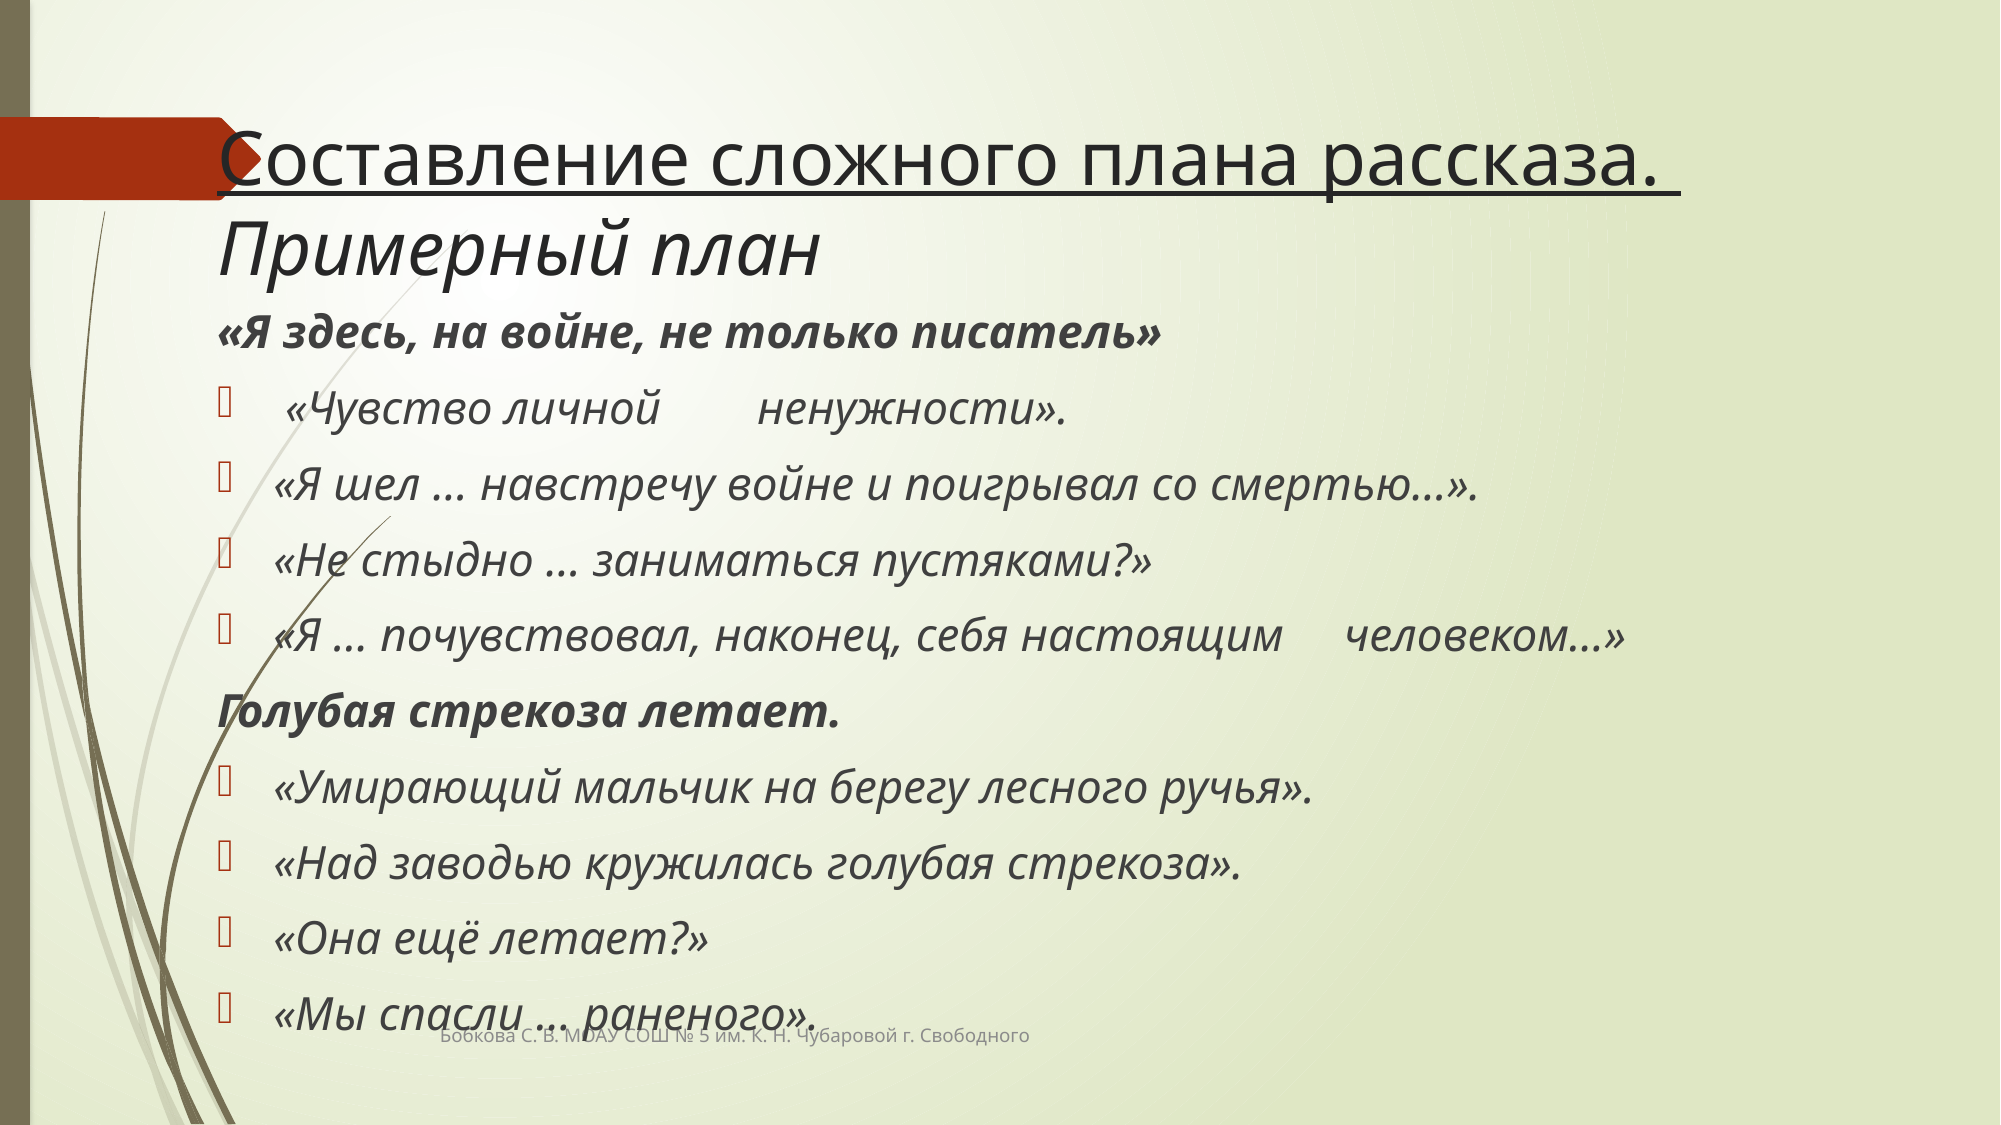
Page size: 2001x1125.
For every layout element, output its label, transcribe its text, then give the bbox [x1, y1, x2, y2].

footer Бобкова С. В. МОАУ СОШ № 5 им. К. Н. Чубаровой г. Свободного [424, 1006, 1675, 1067]
title Составление сложного плана рассказа. Примерный план [202, 102, 1888, 295]
list «Я здесь, на войне, не только писатель» «Чувство личной ненужности». «Я шел … навстречу войне и поигрывал со смертью…». «Не стыдно … заниматься пустяками?» «Я … почувствовал, наконец, себя настоящим человеком…» Голубая стрекоза летает. «Умирающий мальчик на берегу лесного ручья». «Над заводью кружилась голубая стрекоза». «Она ещё летает?» «Мы спасли … раненого». [202, 295, 1888, 1088]
